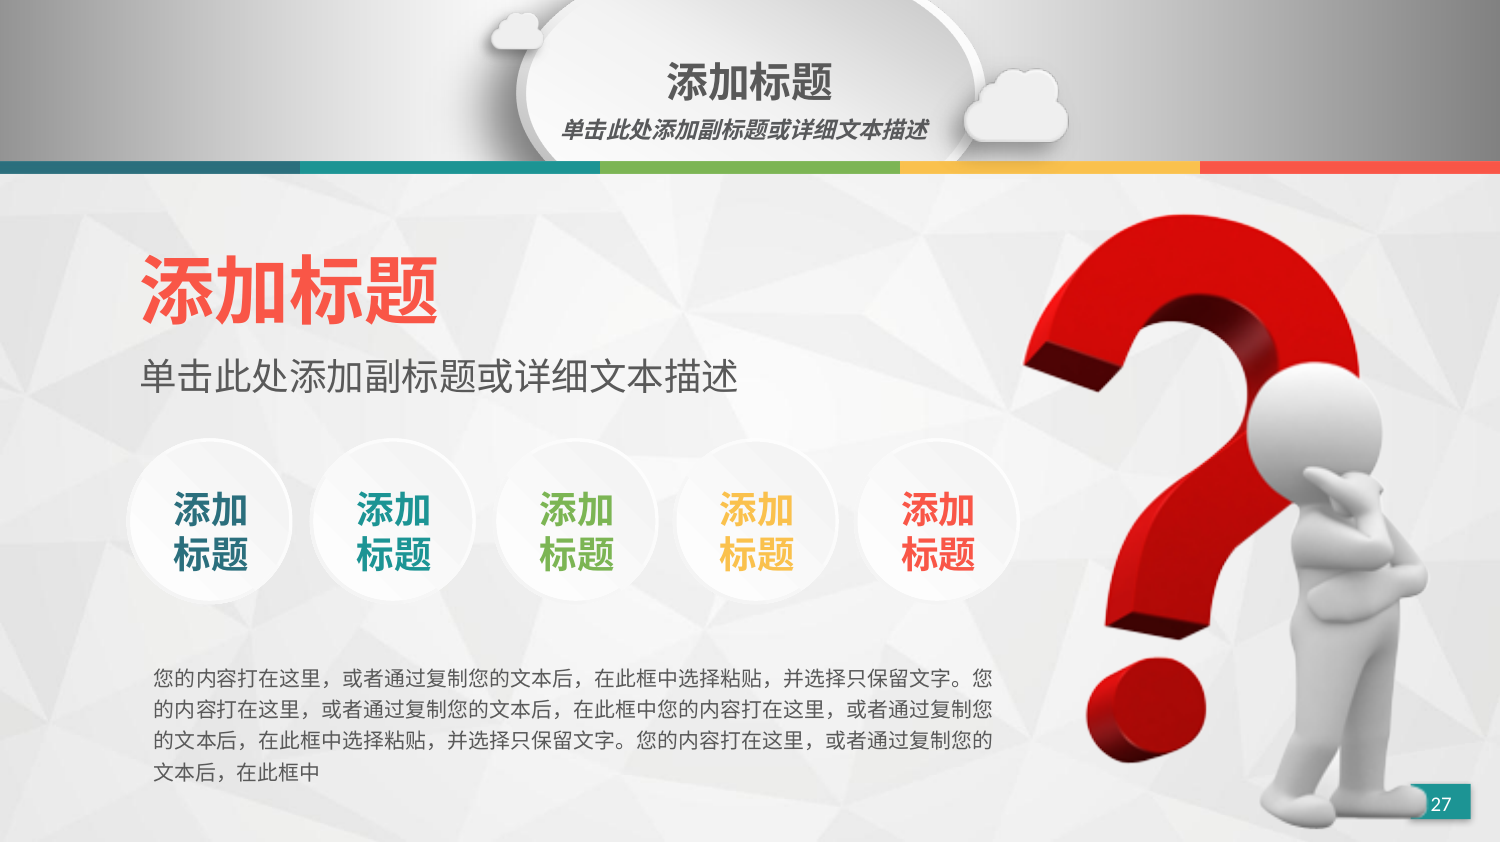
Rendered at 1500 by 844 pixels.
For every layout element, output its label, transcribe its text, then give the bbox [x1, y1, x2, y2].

text_box 添加标题 [127, 237, 613, 340]
picture [0, 0, 1500, 842]
text_box 您的内容打在这里，或者通过复制您的文本后，在此框中选择粘贴，并选择只保留文字。您的内容打在这里，或者通过复制您的文本后，在此框中您的内容打在这里，或者通过复制您的文本后，在此框中选择粘贴，并选择只保留文字。您的内容打在这里，或者通过复制您的文本后，在此框中 [153, 659, 987, 785]
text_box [489, 437, 665, 605]
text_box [306, 437, 482, 605]
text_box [669, 437, 845, 605]
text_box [851, 437, 987, 605]
text_box 单击此处添加副标题或详细文本描述 [545, 108, 943, 151]
text_box 单击此处添加副标题或详细文本描述 [127, 347, 987, 404]
text_box 添加标题 [584, 55, 916, 106]
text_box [123, 437, 299, 605]
